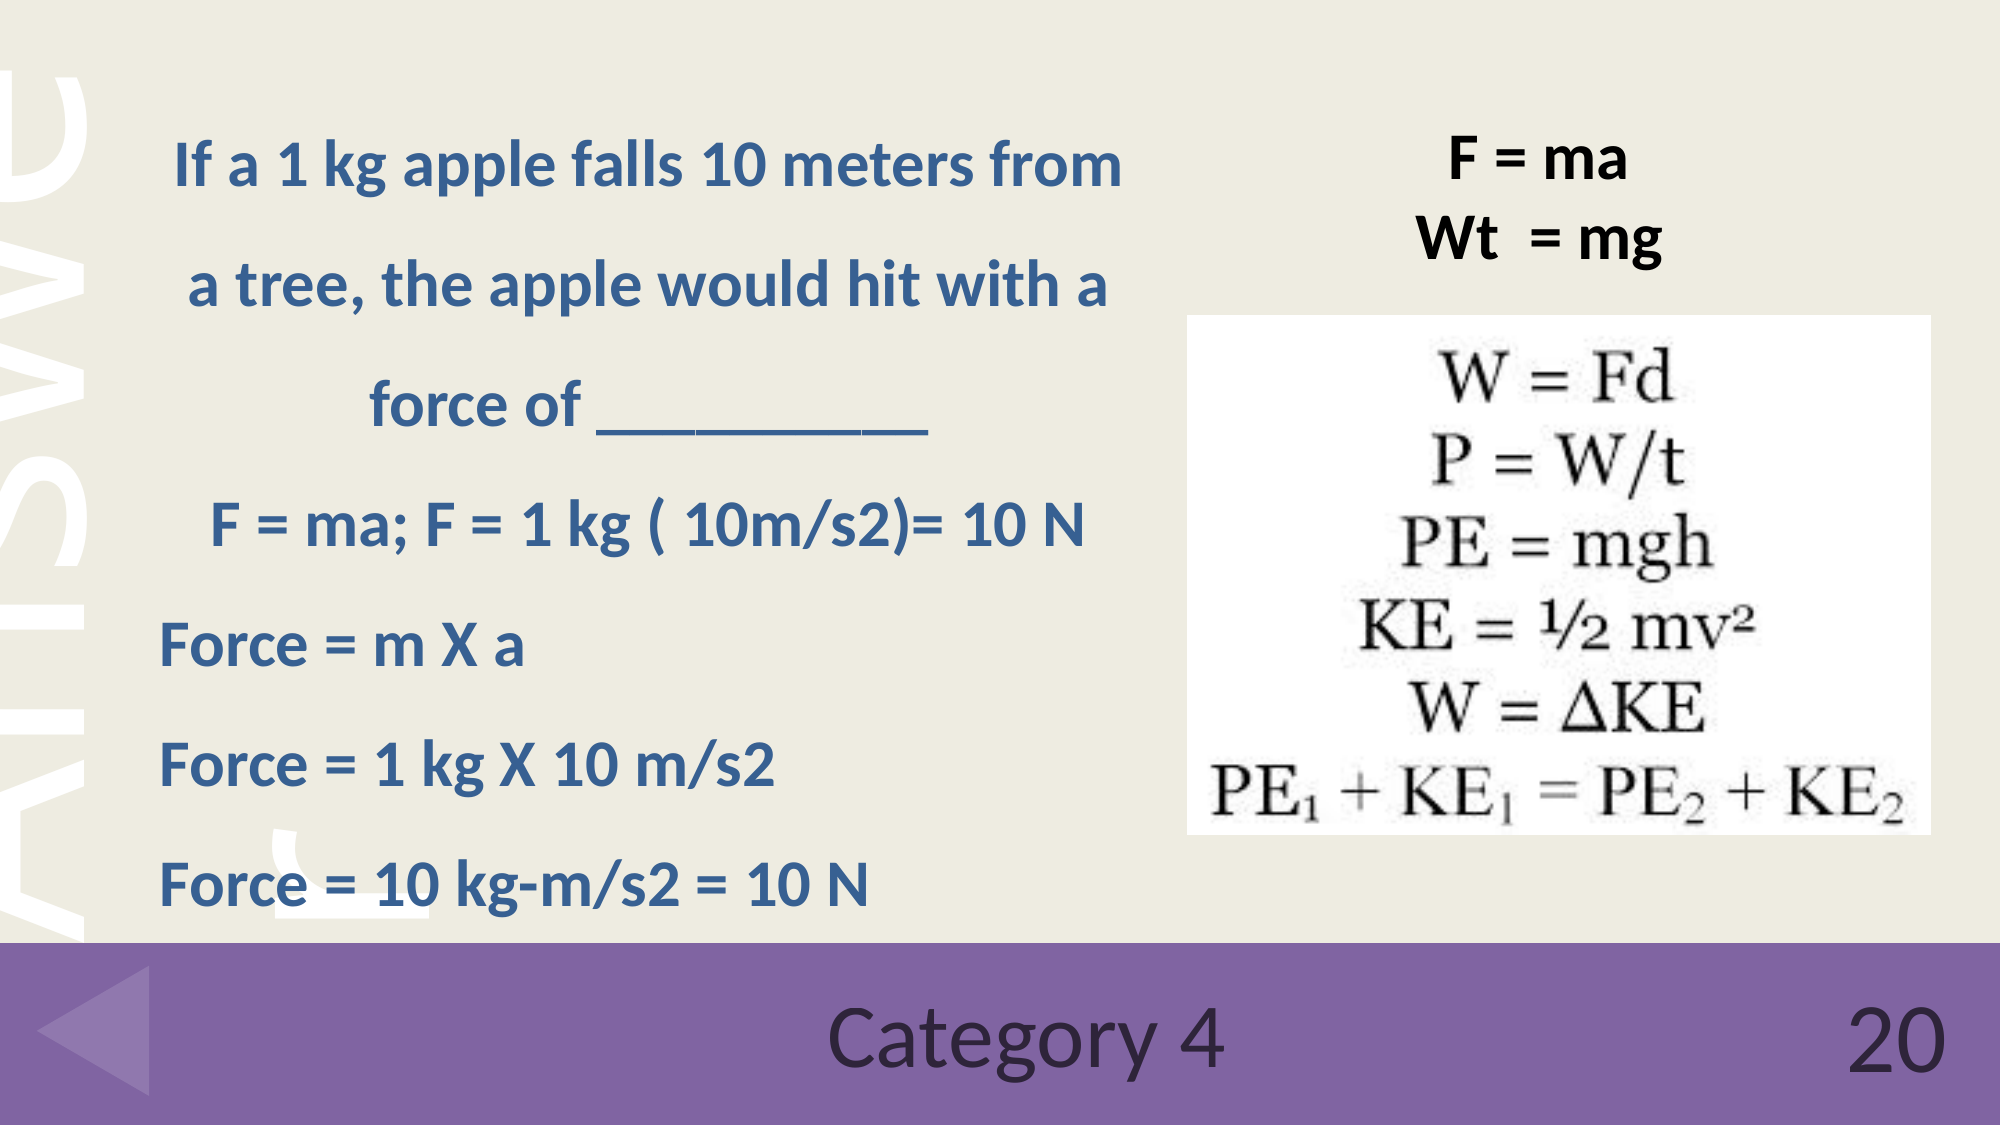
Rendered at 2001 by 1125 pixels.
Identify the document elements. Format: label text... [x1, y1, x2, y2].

title Category 4 [126, 937, 1927, 1125]
list 20 [1927, 967, 1963, 1097]
picture [1187, 315, 1931, 835]
text_box F = ma Wt = mg [1295, 105, 1784, 280]
list If a 1 kg apple falls 10 meters from a tree, the apple would hit with a force of __________ F = ma; F = 1 kg ( 10m/s2)= 10 N Force = m X a Force = 1 kg X 10 m/s2 Force = 10 kg-m/s2 = 10 N [144, 161, 1154, 839]
